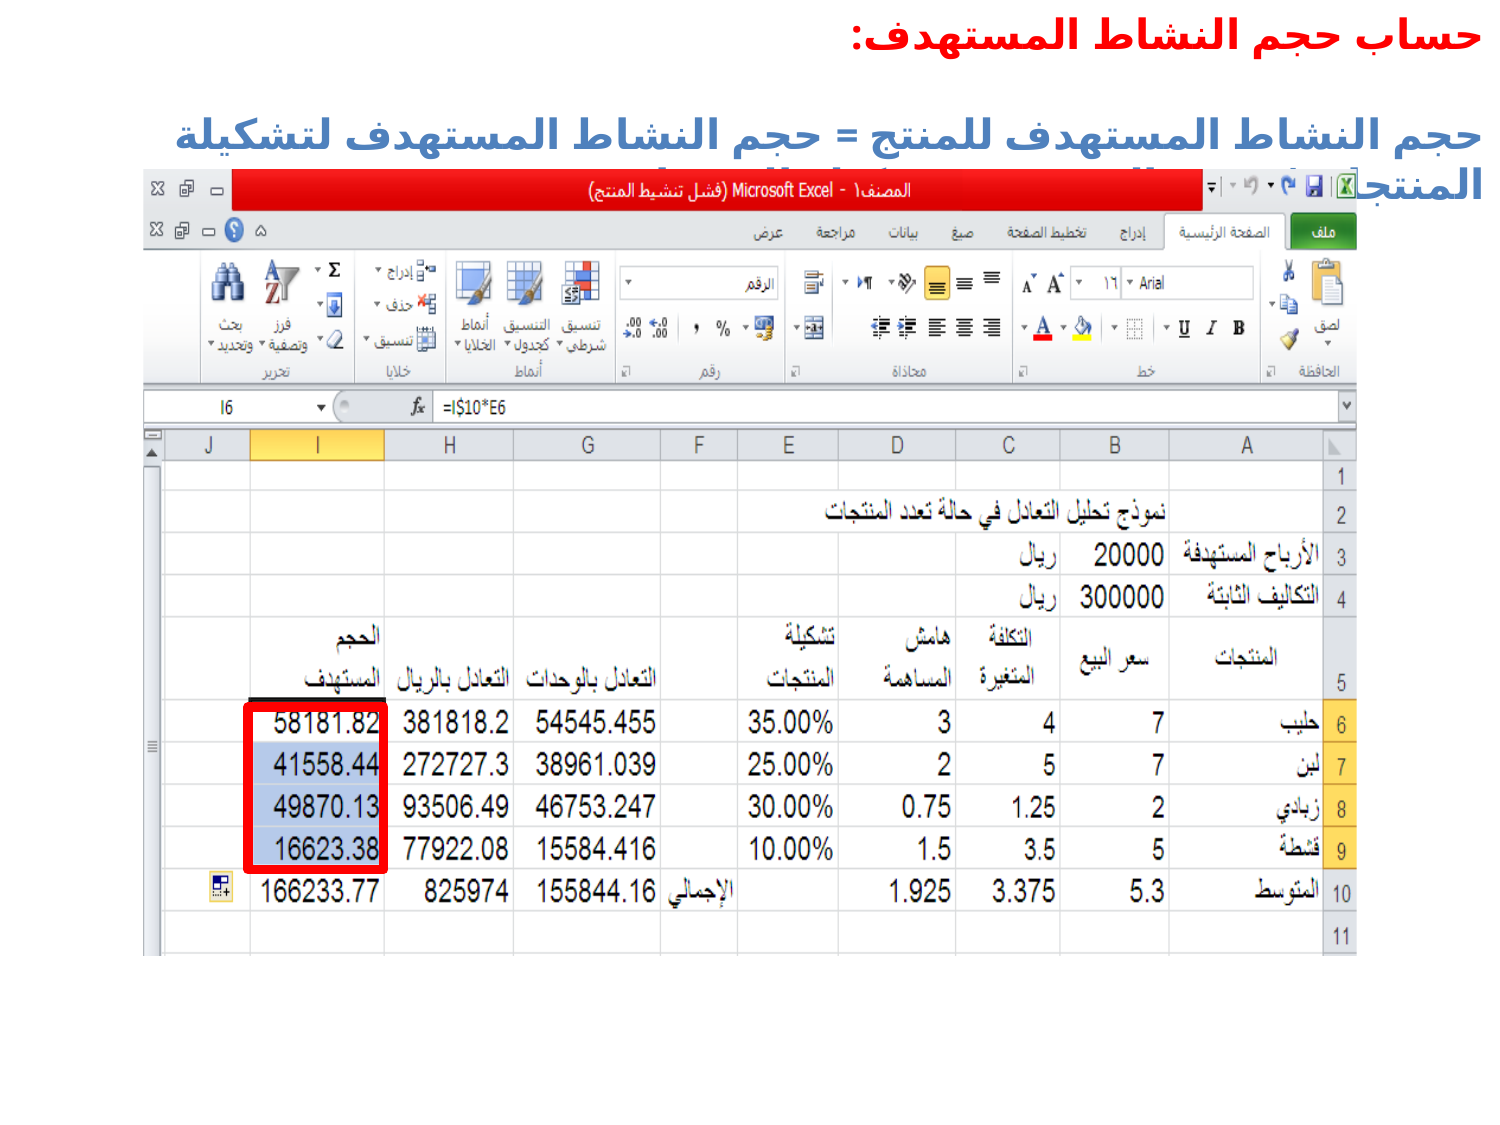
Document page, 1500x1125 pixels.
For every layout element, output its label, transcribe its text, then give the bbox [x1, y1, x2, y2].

text_box حساب حجم النشاط المستهدف: [247, 0, 1500, 65]
text_box حجم النشاط المستهدف للمنتج = حجم النشاط المستهدف لتشكيلة المنتجات* نسبة المنتج في تشكيلة المنتجات [0, 100, 1500, 266]
picture [143, 169, 1357, 956]
